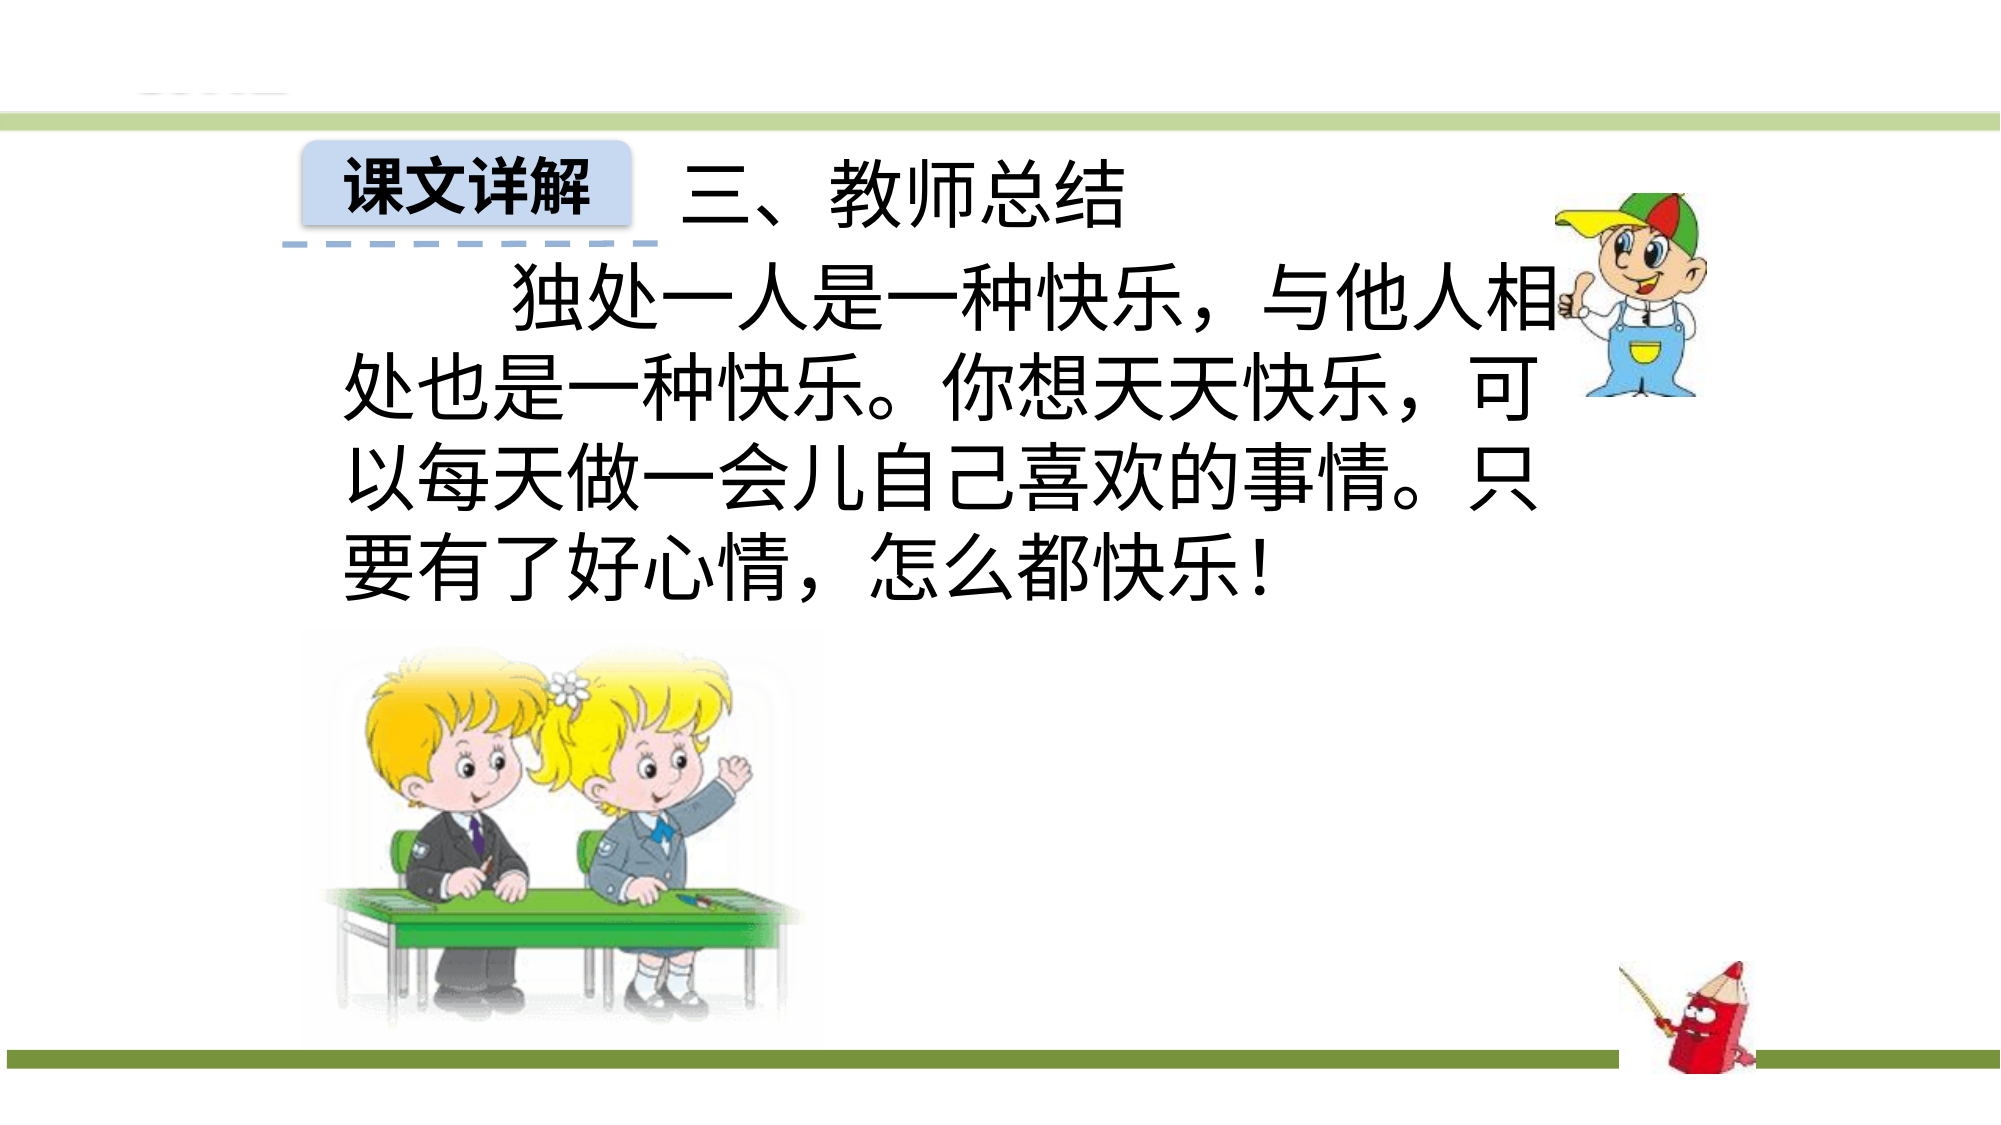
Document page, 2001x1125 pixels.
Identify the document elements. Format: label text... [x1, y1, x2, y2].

text_box 课文详解 [302, 139, 632, 226]
picture [1619, 961, 1756, 1074]
text_box 三、教师总结 [663, 140, 1144, 243]
text_box 独处一人是一种快乐，与他人相处也是一种快乐。你想天天快乐，可以每天做一会儿自己喜欢的事情。只要有了好心情，怎么都快乐！ [326, 243, 1591, 619]
picture [0, 93, 2000, 1050]
